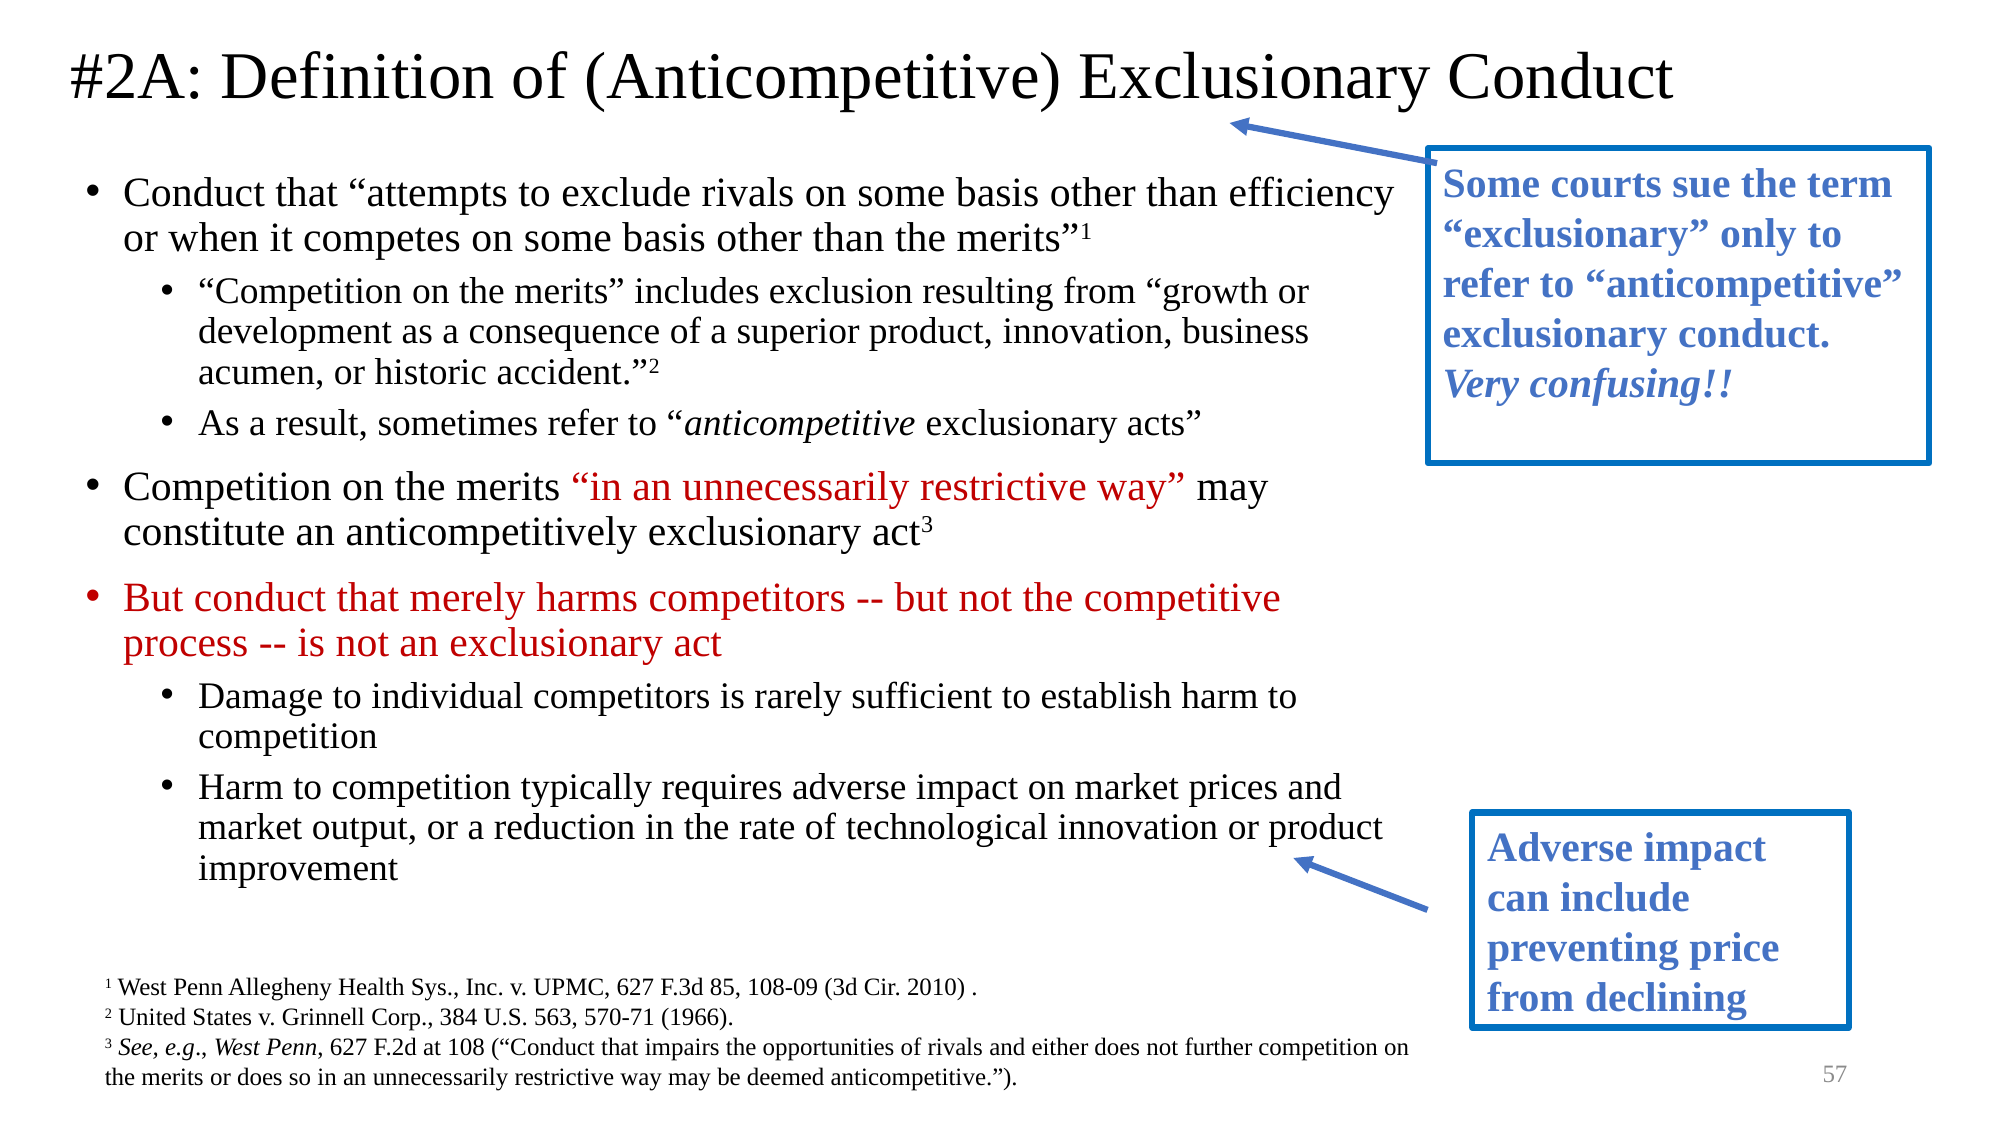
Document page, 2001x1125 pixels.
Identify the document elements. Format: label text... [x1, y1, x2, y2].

text_box 1 West Penn Allegheny Health Sys., Inc. v. UPMC, 627 F.3d 85, 108-09 (3d Cir. 2010) . 2 United States v. Grinnell Corp., 384 U.S. 563, 570-71 (1966). 3 See, e.g., West Penn, 627 F.2d at 108 (“Conduct that impairs the opportunities of rivals and either does not further competition on the merits or does so in an unnecessarily restrictive way may be deemed anticompetitive.”). [90, 963, 1437, 1098]
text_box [1229, 122, 1438, 164]
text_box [1293, 857, 1428, 910]
text_box Adverse impact can include preventing price from declining [1472, 812, 1849, 1028]
title #2A: Definition of (Anticompetitive) Exclusionary Conduct [55, 0, 1781, 186]
text_box Some courts sue the term “exclusionary” only to refer to “anticompetitive” exclusionary conduct. Very confusing!! [1427, 148, 1930, 464]
list Conduct that “attempts to exclude rivals on some basis other than efficiency or when it competes on some basis other than the merits”1 “Competition on the merits” includes exclusion resulting from “growth or development as a consequence of a superior product, innovation, business acumen, or historic accident.”2 As a result, sometimes refer to “anticompetitive exclusionary acts” Competition on the merits “in an unnecessarily restrictive way” may constitute an anticompetitively exclusionary act3 But conduct that merely harms competitors -- but not the competitive process -- is not an exclusionary act Damage to individual competitors is rarely sufficient to establish harm to competition Harm to competition typically requires adverse impact on market prices and market output, or a reduction in the rate of technological innovation or product improvement [70, 163, 1413, 1021]
slide_number 57 [1412, 1042, 1863, 1103]
